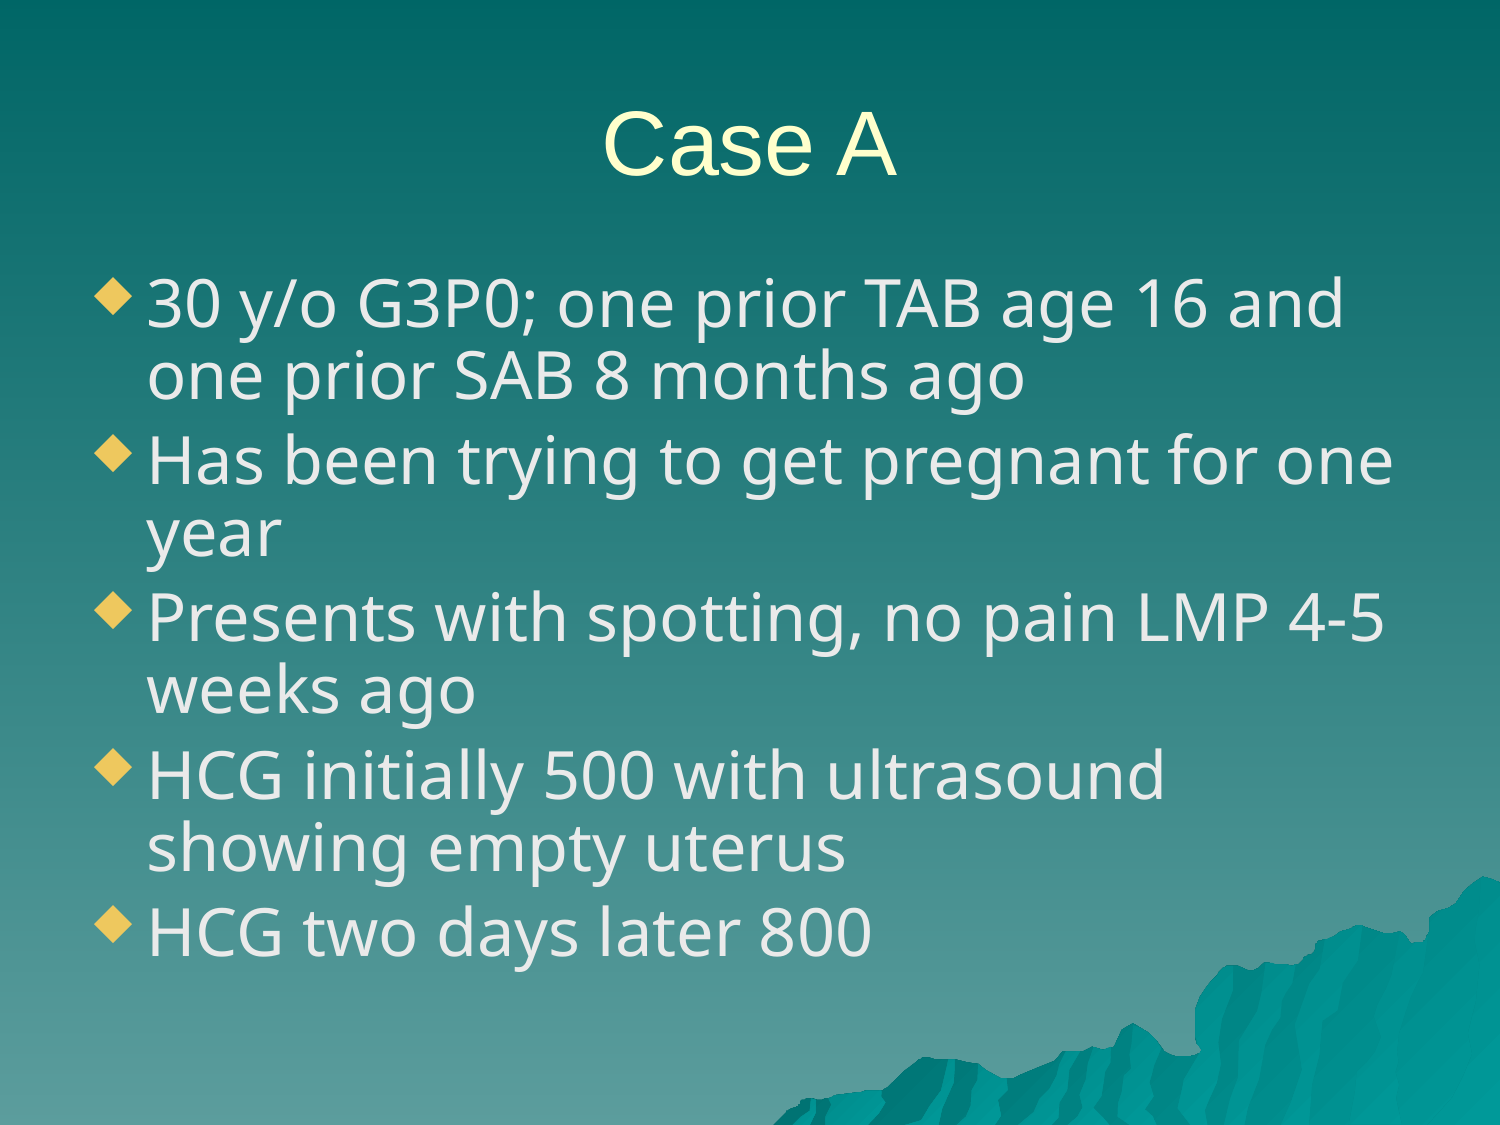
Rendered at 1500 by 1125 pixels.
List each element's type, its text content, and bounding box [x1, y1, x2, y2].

list 30 y/o G3P0; one prior TAB age 16 and one prior SAB 8 months ago Has been trying to get pregnant for one year Presents with spotting, no pain LMP 4-5 weeks ago HCG initially 500 with ultrasound showing empty uterus HCG two days later 800 [74, 262, 1426, 1006]
title Case A [74, 45, 1426, 233]
